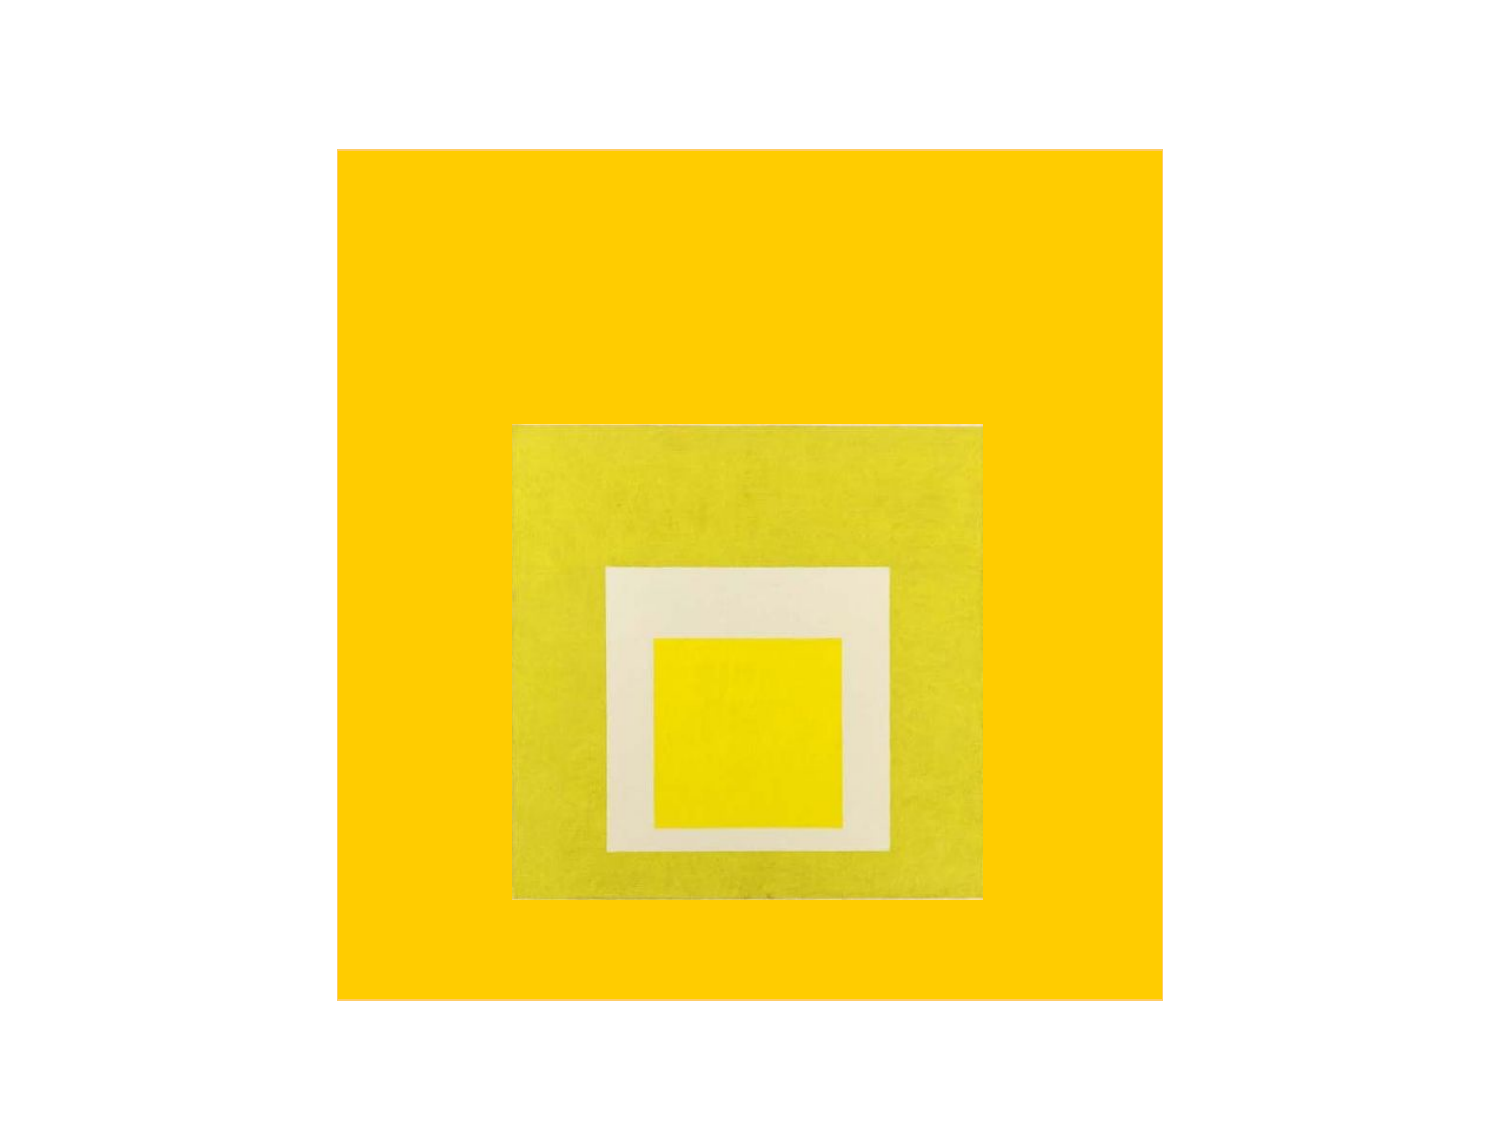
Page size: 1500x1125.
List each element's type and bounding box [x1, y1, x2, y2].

picture [512, 424, 983, 901]
text_box [337, 149, 1163, 1000]
